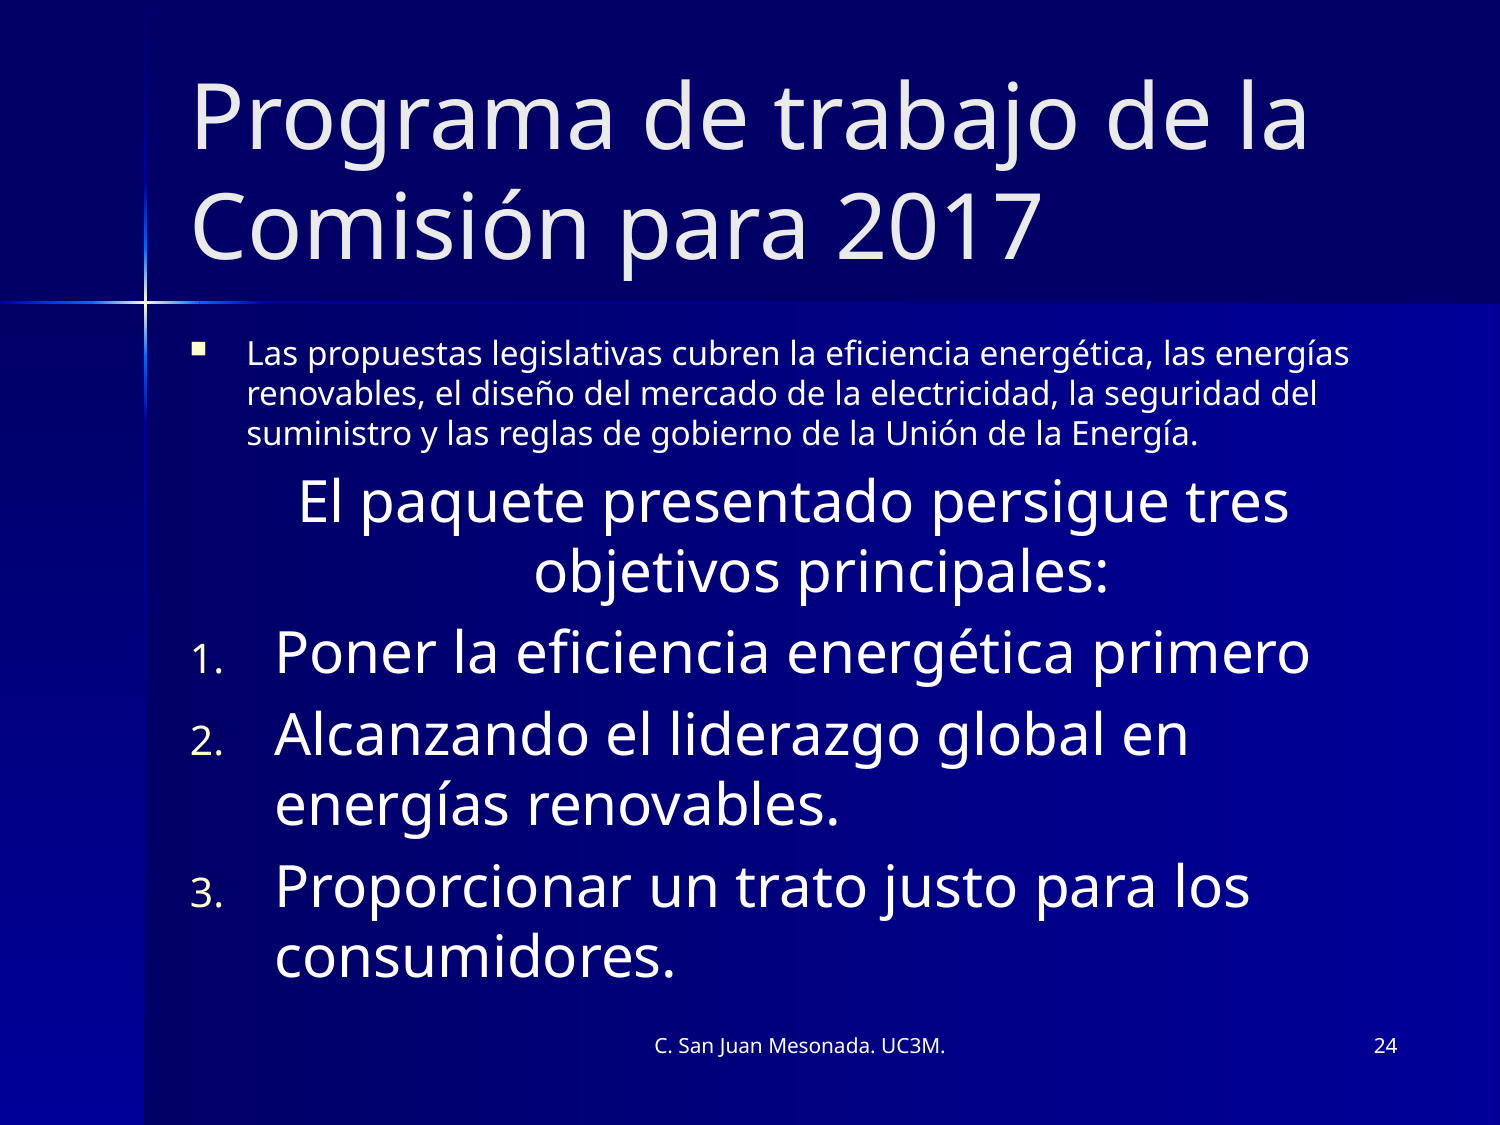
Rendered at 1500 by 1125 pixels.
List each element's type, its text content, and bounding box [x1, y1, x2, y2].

slide_number 24 [1100, 1025, 1413, 1100]
list Las propuestas legislativas cubren la eficiencia energética, las energías renovables, el diseño del mercado de la electricidad, la seguridad del suministro y las reglas de gobierno de la Unión de la Energía. El paquete presentado persigue tres objetivos principales: Poner la eficiencia energética primero Alcanzando el liderazgo global en energías renovables. Proporcionar un trato justo para los consumidores. [174, 324, 1413, 1000]
footer C. San Juan Mesonada. UC3M. [562, 1025, 1038, 1100]
title Programa de trabajo de la Comisión para 2017 [174, 50, 1413, 285]
